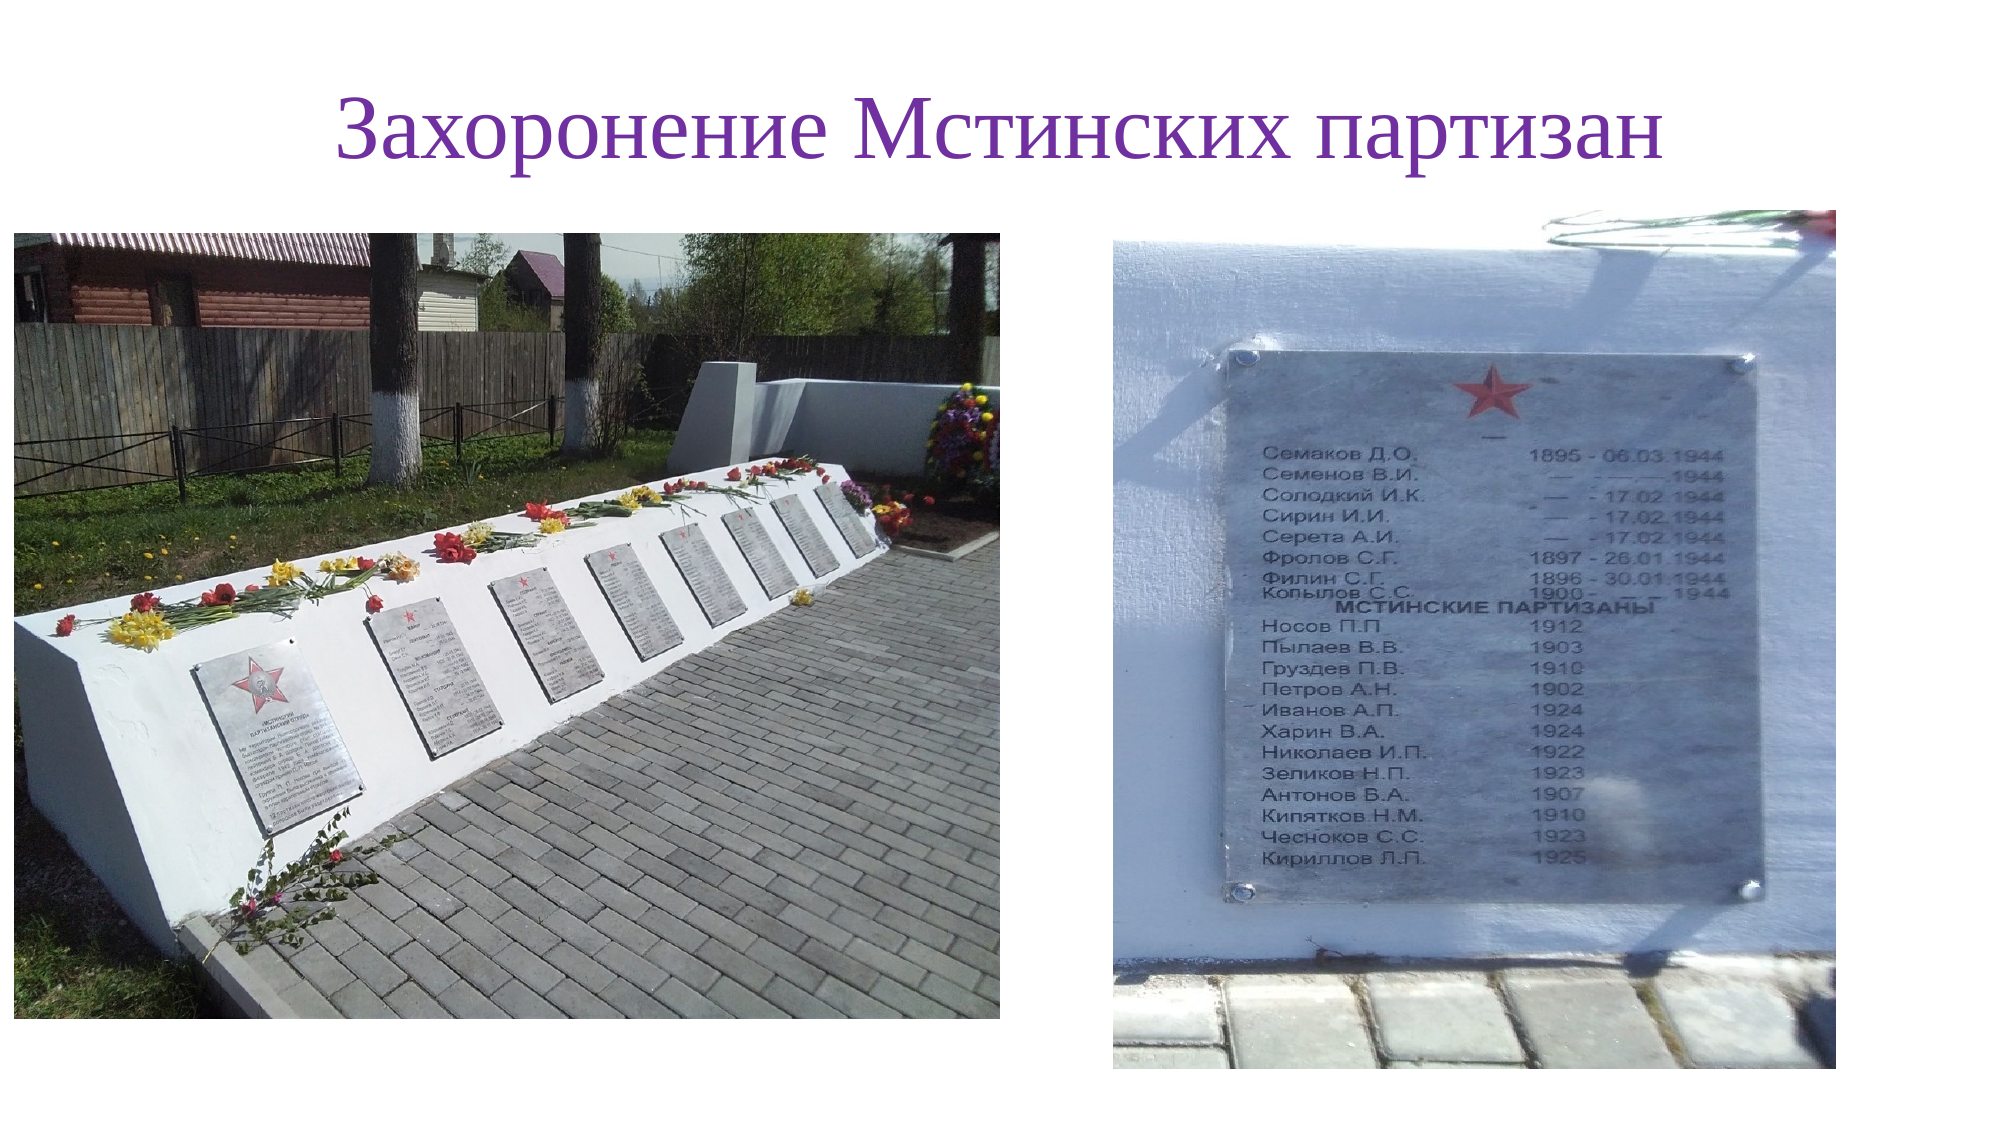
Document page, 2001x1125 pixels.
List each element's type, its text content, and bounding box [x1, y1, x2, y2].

picture [1113, 210, 1836, 1069]
title Захоронение Мстинских партизан [137, 47, 1863, 211]
picture [14, 233, 1000, 1019]
